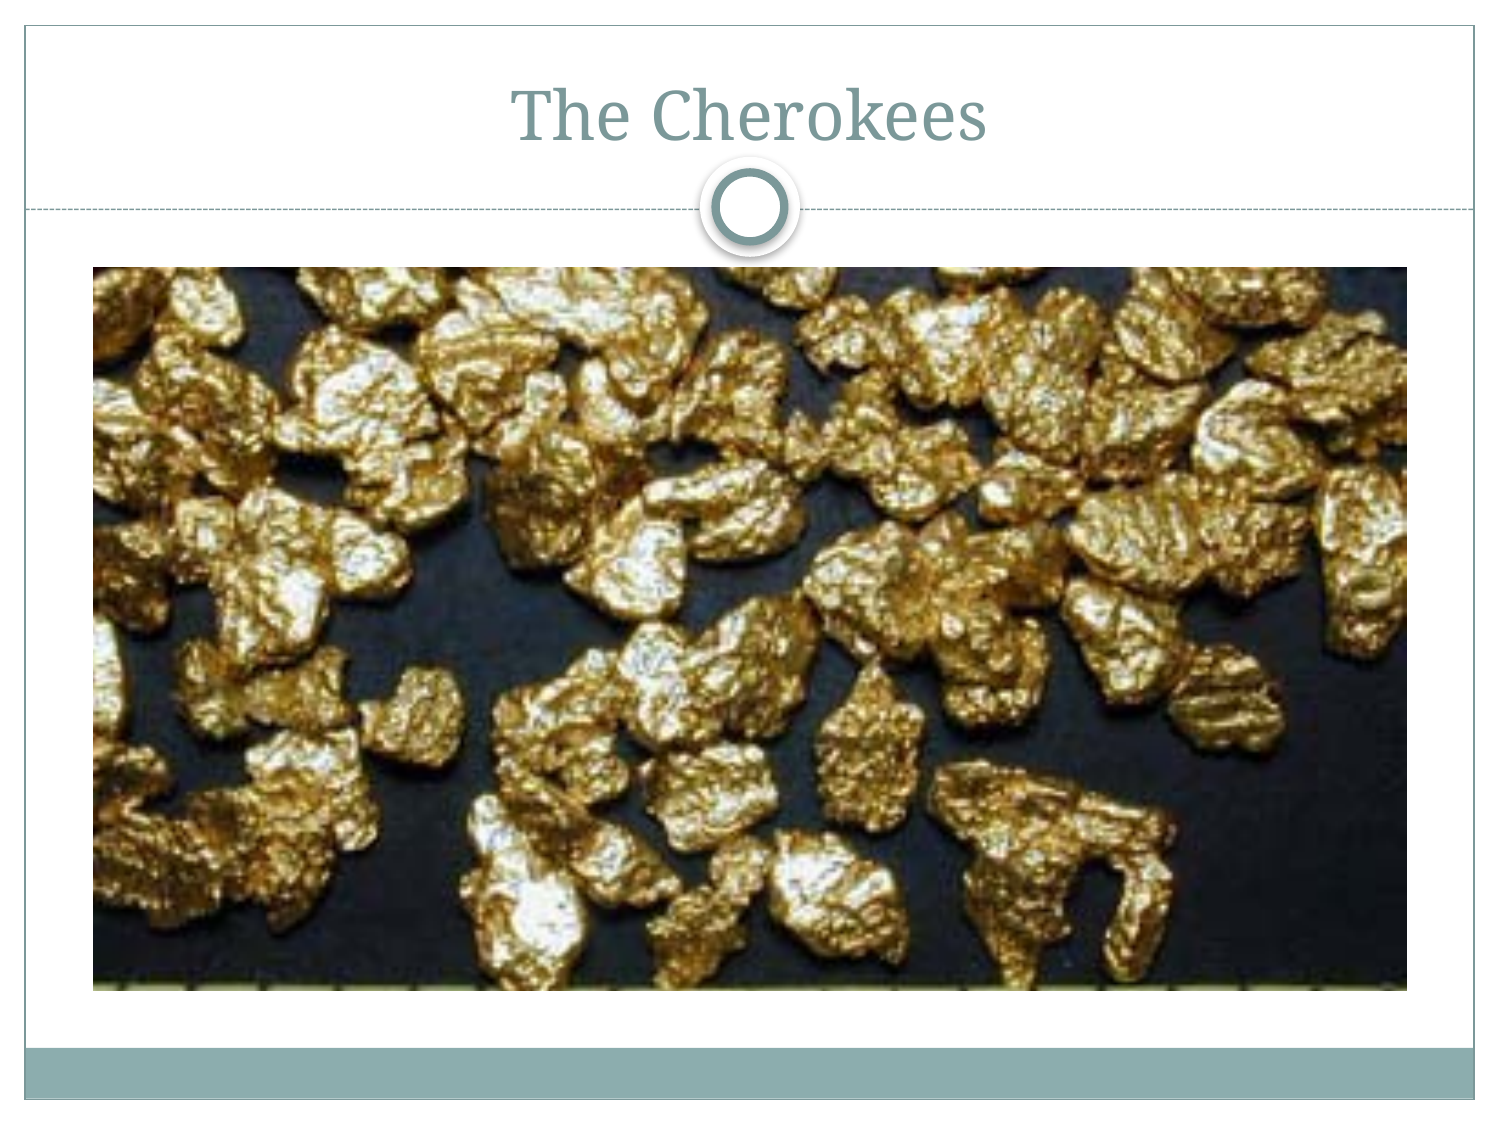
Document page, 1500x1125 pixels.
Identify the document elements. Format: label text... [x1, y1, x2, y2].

picture [92, 267, 1408, 991]
title The Cherokees [49, 37, 1450, 163]
